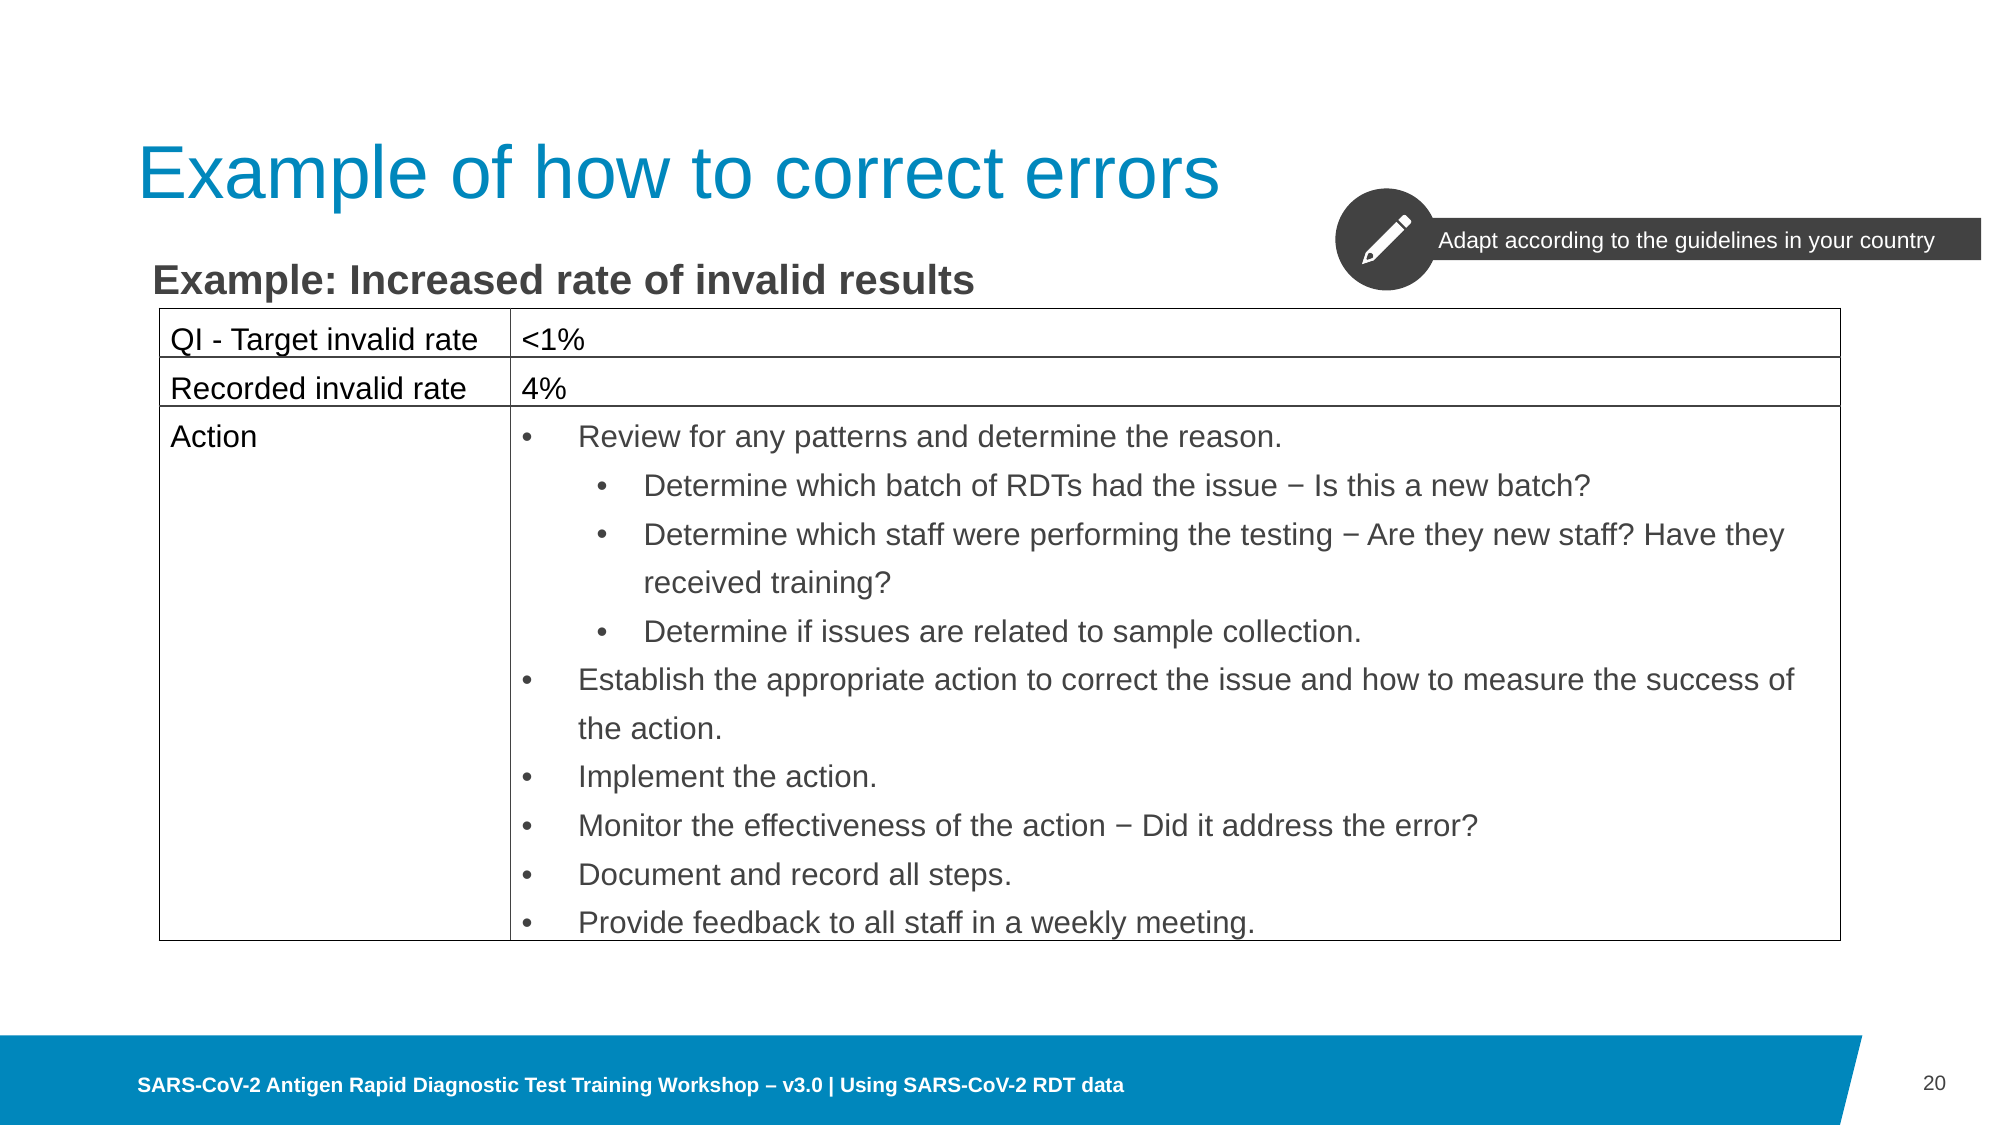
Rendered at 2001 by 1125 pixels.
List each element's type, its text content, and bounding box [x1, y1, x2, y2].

table_cell Review for any patterns and determine the reason. Determine which batch of RDTs had the issue − Is this a new batch? Determine which staff were performing the testing − Are they new staff? Have they received training? Determine if issues are related to sample collection. Establish the appropriate action to correct the issue and how to measure the success of the action. Implement the action. Monitor the effectiveness of the action − Did it address the error? Document and record all steps. Provide feedback to all staff in a weekly meeting. [511, 407, 1840, 940]
title Example of how to correct errors [137, 59, 1863, 215]
table_cell Action [160, 407, 510, 940]
table_header QI - Target invalid rate [160, 309, 510, 356]
table_cell 4% [511, 358, 1840, 405]
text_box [1337, 190, 1982, 289]
footer SARS-CoV-2 Antigen Rapid Diagnostic Test Training Workshop – v3.0 | Using SARS-CoV-2 RDT data [137, 1042, 1338, 1125]
table_cell Recorded invalid rate [160, 358, 510, 405]
slide_number 20 [1862, 1035, 1947, 1125]
table_header <1% [511, 309, 1840, 356]
list Example: Increased rate of invalid results [137, 245, 1863, 974]
